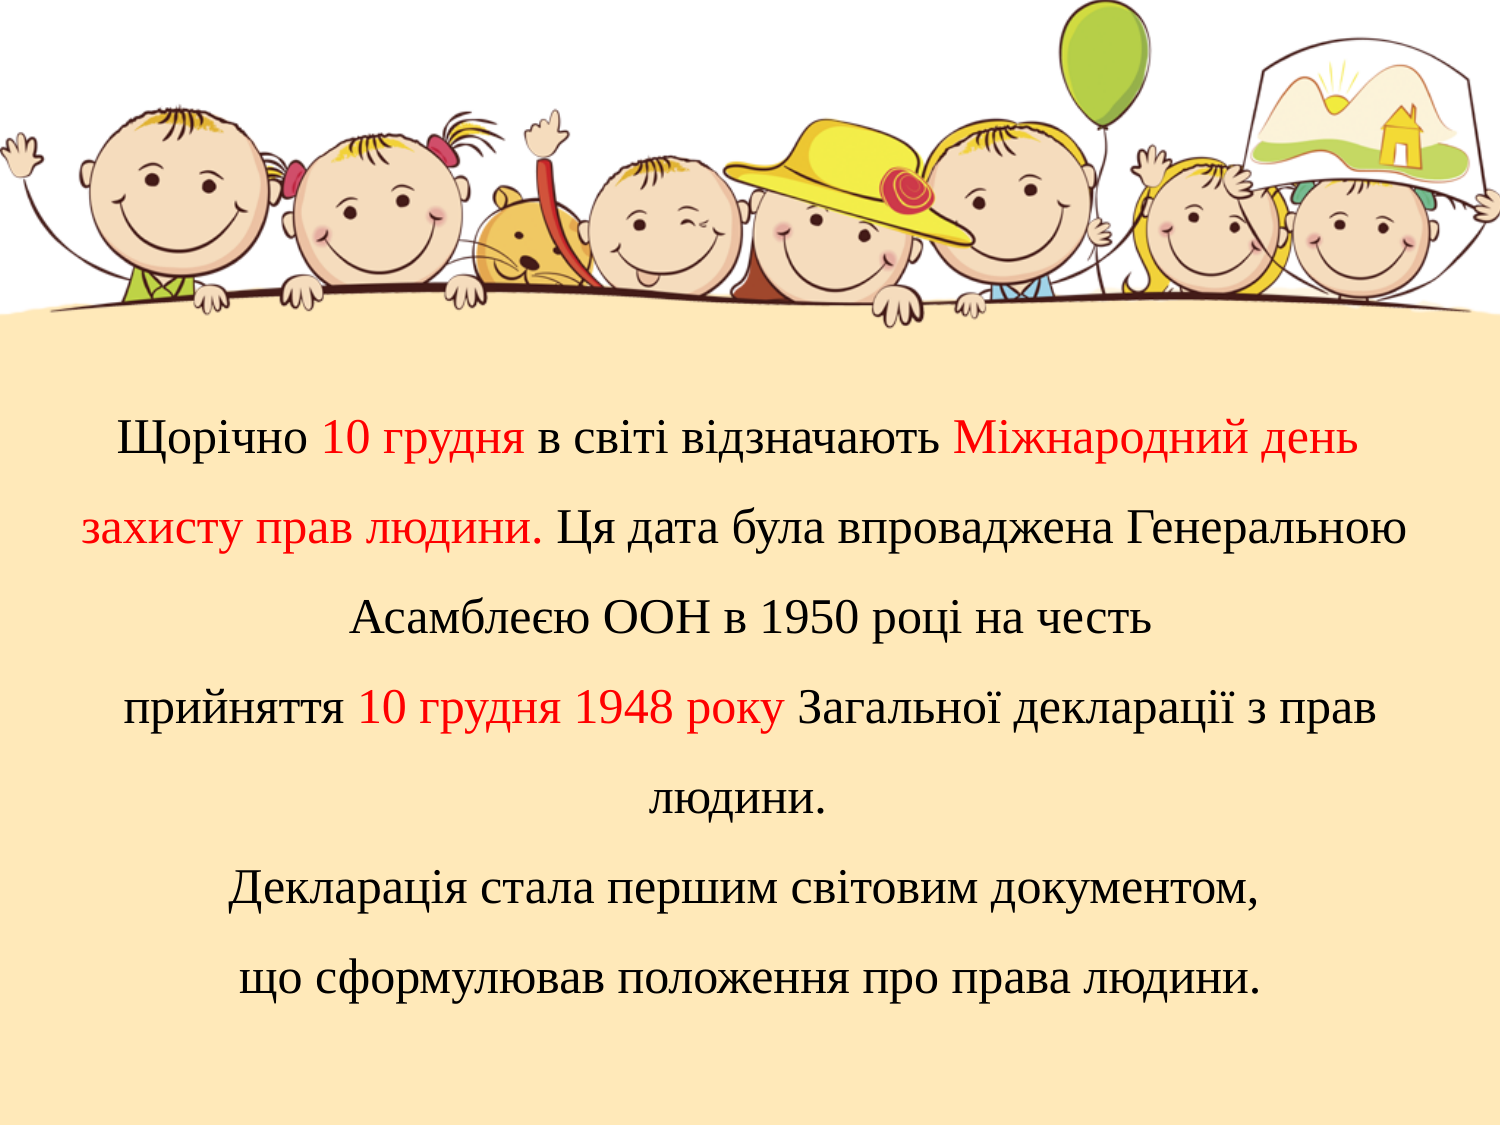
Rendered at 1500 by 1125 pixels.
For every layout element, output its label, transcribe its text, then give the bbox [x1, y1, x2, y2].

text_box Щорічно 10 грудня в світі відзначають Міжнародний день захисту прав людини. Ця дата була впроваджена Генеральною Асамблеєю ООН в 1950 році на честь прийняття 10 грудня 1948 року Загальної декларації з прав людини. Декларація стала першим світовим документом, що сформулював положення про права людини. [35, 366, 1454, 1012]
picture [0, 0, 1500, 1125]
